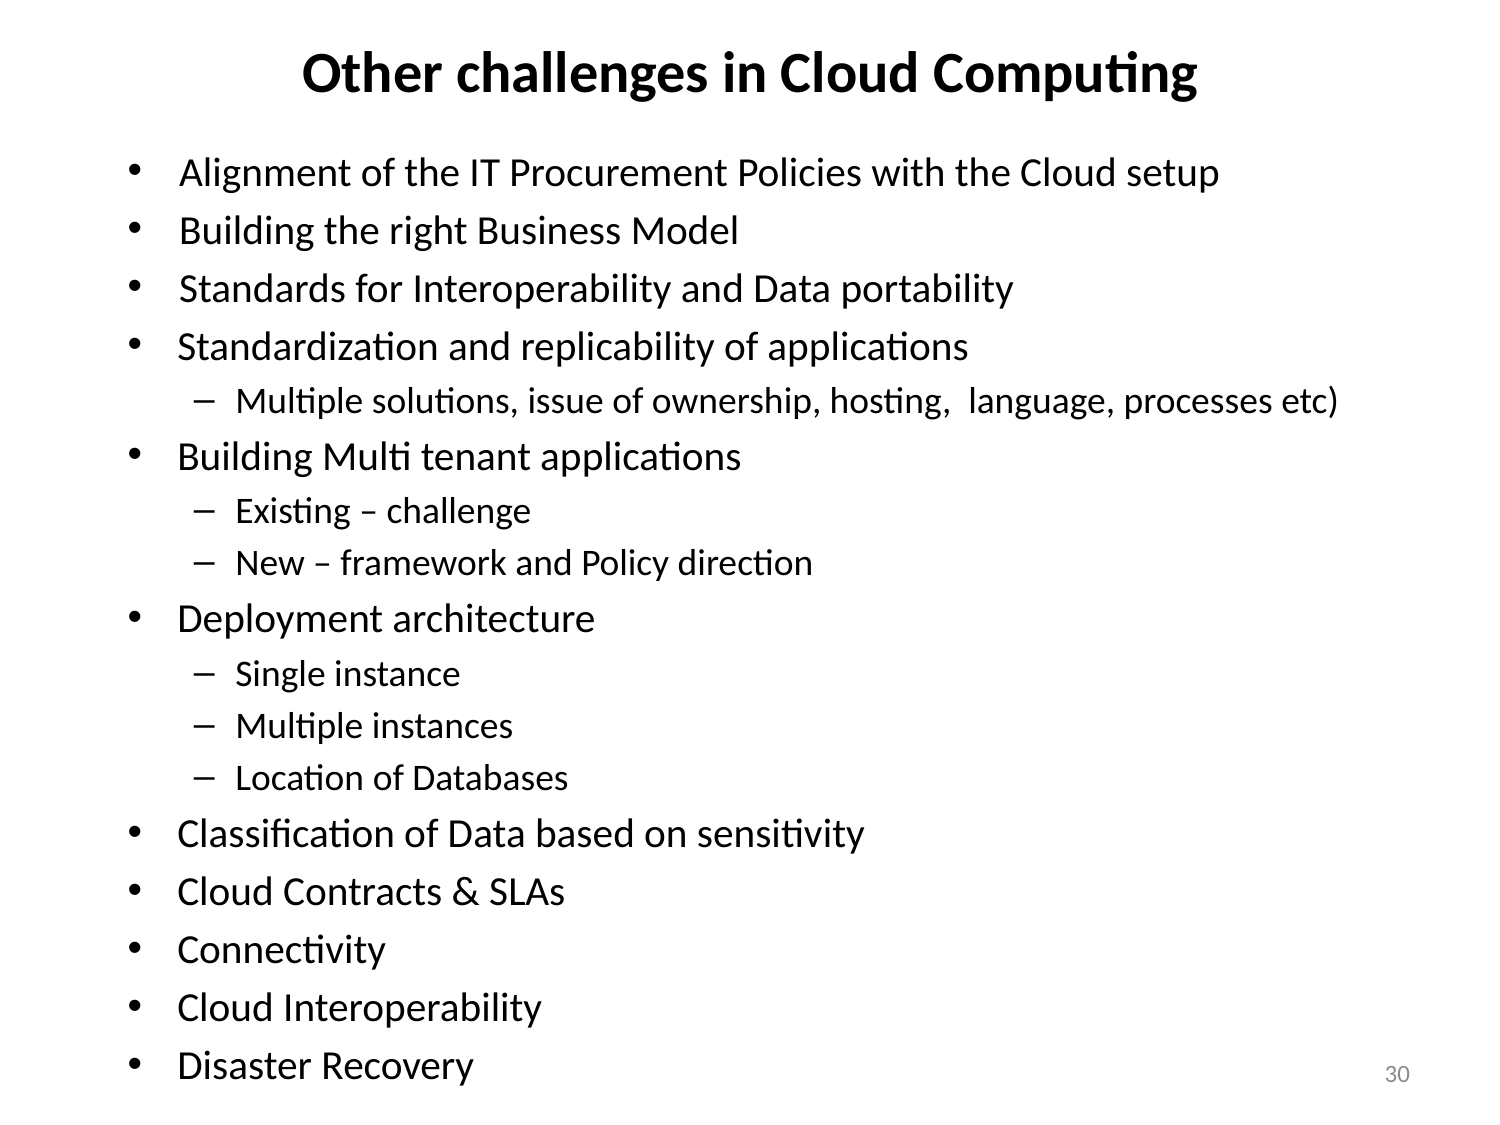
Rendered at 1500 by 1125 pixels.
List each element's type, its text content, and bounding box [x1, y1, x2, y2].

slide_number 30 [1074, 1042, 1425, 1103]
list Alignment of the IT Procurement Policies with the Cloud setup Building the right Business Model Standards for Interoperability and Data portability Standardization and replicability of applications Multiple solutions, issue of ownership, hosting, language, processes etc) Building Multi tenant applications Existing – challenge New – framework and Policy direction Deployment architecture Single instance Multiple instances Location of Databases Classification of Data based on sensitivity Cloud Contracts & SLAs Connectivity Cloud Interoperability Disaster Recovery [112, 137, 1400, 1100]
title Other challenges in Cloud Computing [75, 0, 1425, 138]
